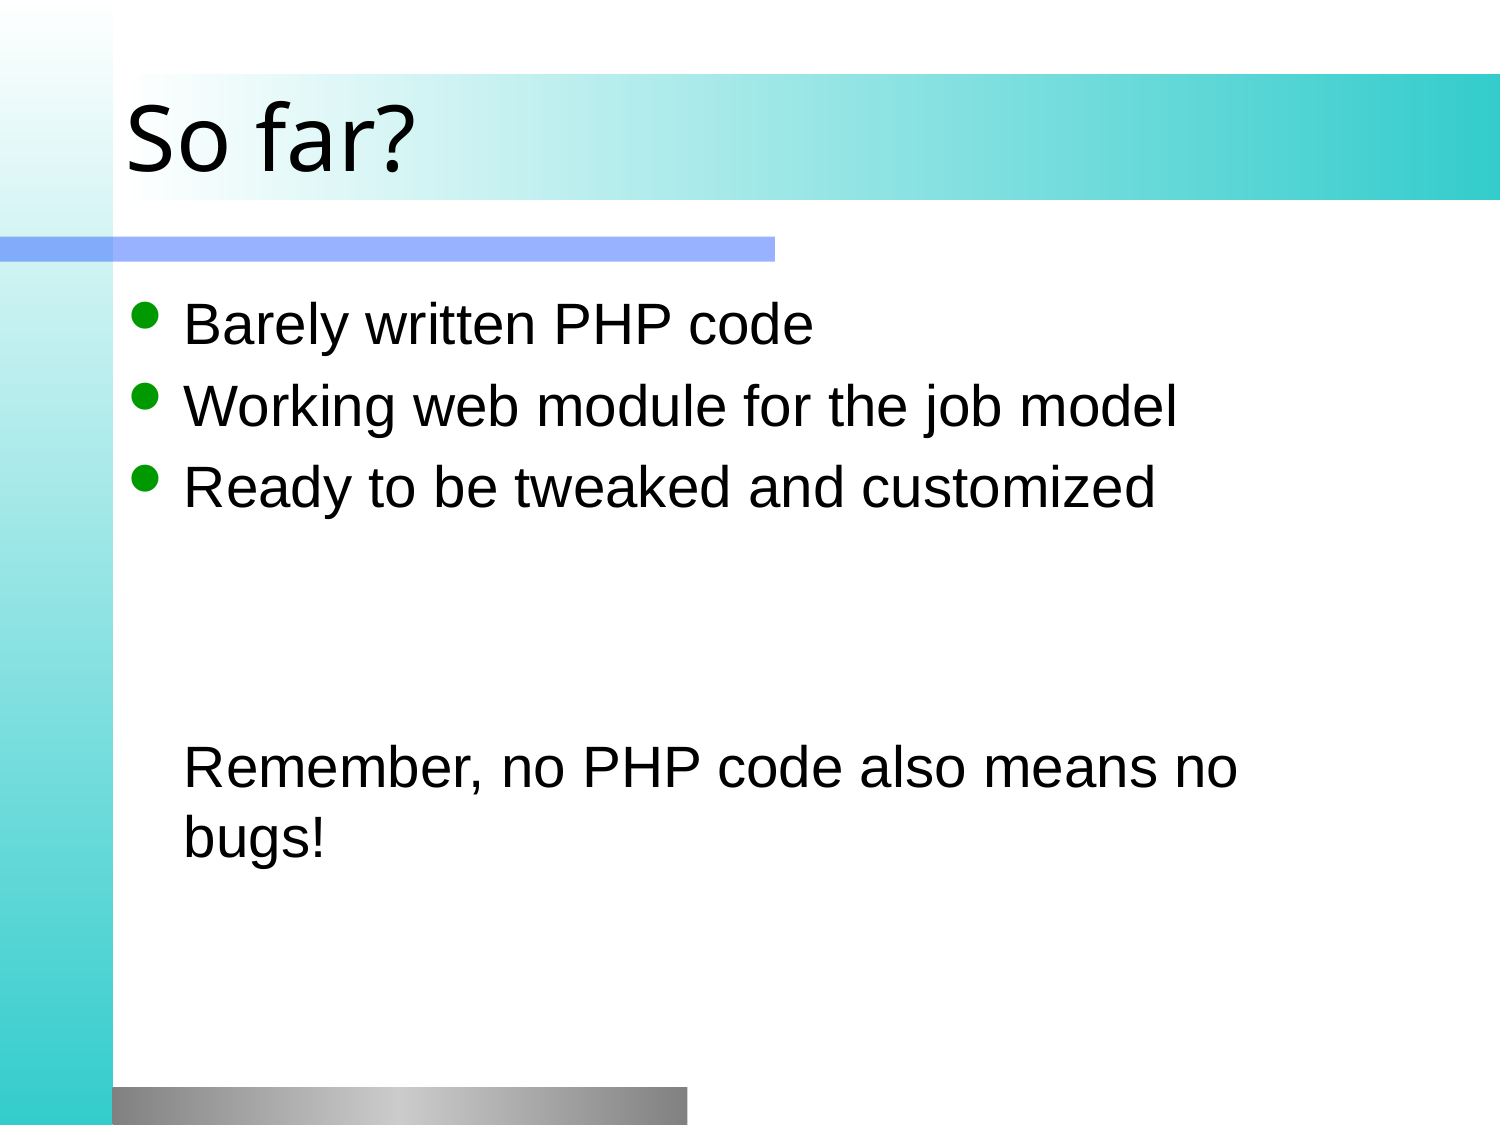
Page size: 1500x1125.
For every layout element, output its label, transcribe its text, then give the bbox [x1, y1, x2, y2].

list Barely written PHP code Working web module for the job model Ready to be tweaked and customized Remember, no PHP code also means no bugs! [112, 278, 1388, 1073]
title So far? [110, 40, 1386, 229]
